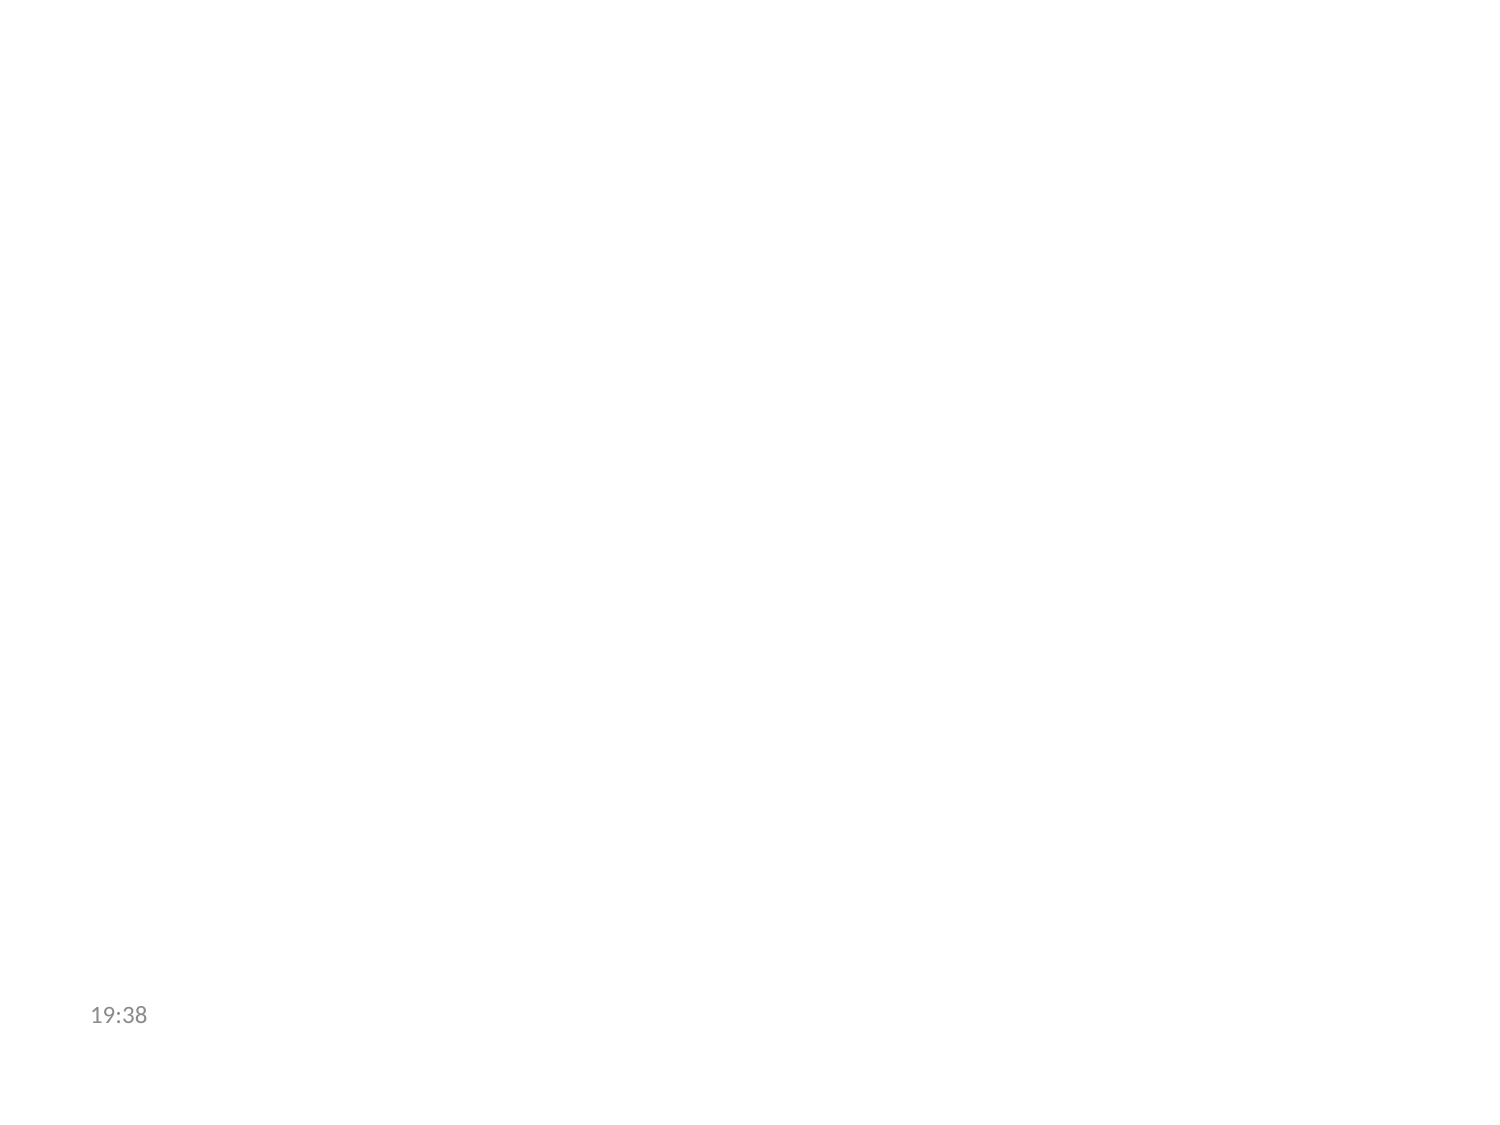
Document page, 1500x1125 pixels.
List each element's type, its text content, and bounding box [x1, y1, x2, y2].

text_box 15:35 [75, 983, 425, 1044]
